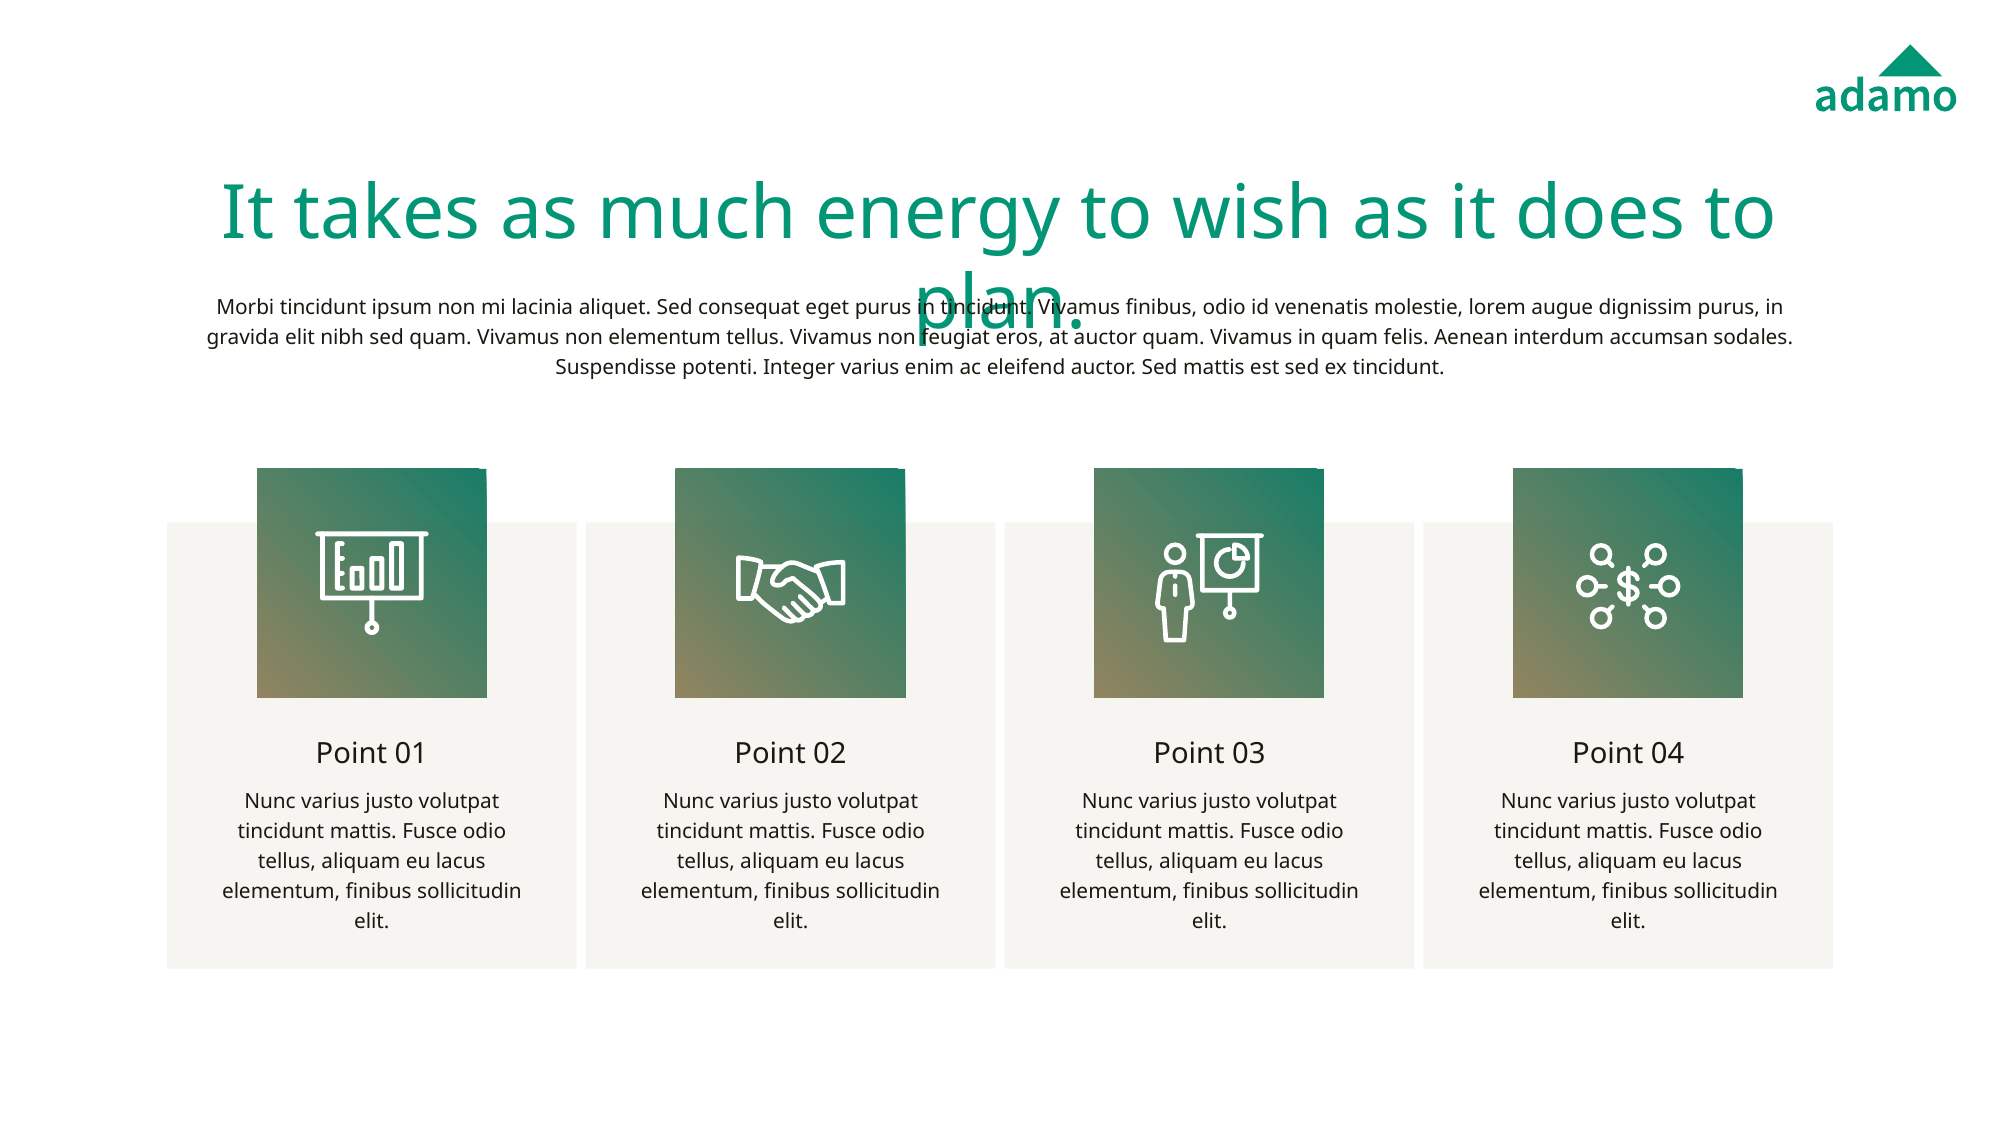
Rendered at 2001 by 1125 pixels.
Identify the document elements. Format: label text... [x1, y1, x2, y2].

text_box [1155, 533, 1264, 643]
text_box [1004, 521, 1415, 970]
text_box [1576, 543, 1681, 630]
text_box [256, 468, 487, 699]
text_box [166, 521, 578, 970]
text_box [585, 521, 996, 970]
text_box [675, 468, 906, 699]
list Morbi tincidunt ipsum non mi lacinia aliquet. Sed consequat eget purus in tincidunt. Vivamus finibus, odio id venenatis molestie, lorem augue dignissim purus, in gravida elit nibh sed quam. Vivamus non elementum tellus. Vivamus non feugiat eros, at auctor quam. Vivamus in quam felis. Aenean interdum accumsan sodales. Suspendisse potenti. Integer varius enim ac eleifend auctor. Sed mattis est sed ex tincidunt. [167, 281, 1833, 385]
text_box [1816, 44, 1957, 112]
list Point 03 [1043, 720, 1376, 775]
list Nunc varius justo volutpat tincidunt mattis. Fusce odio tellus, aliquam eu lacus elementum, finibus sollicitudin elit. [205, 775, 538, 910]
text_box [1422, 521, 1834, 970]
list Nunc varius justo volutpat tincidunt mattis. Fusce odio tellus, aliquam eu lacus elementum, finibus sollicitudin elit. [1043, 775, 1376, 910]
title It takes as much energy to wish as it does to plan. [167, 155, 1833, 263]
list Point 01 [206, 720, 538, 776]
list Nunc varius justo volutpat tincidunt mattis. Fusce odio tellus, aliquam eu lacus elementum, finibus sollicitudin elit. [624, 775, 957, 910]
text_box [315, 531, 429, 636]
list Point 04 [1462, 720, 1794, 775]
list Nunc varius justo volutpat tincidunt mattis. Fusce odio tellus, aliquam eu lacus elementum, finibus sollicitudin elit. [1462, 775, 1795, 910]
text_box [1094, 468, 1325, 699]
text_box [1512, 468, 1744, 699]
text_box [736, 555, 846, 624]
list Point 02 [624, 720, 957, 775]
